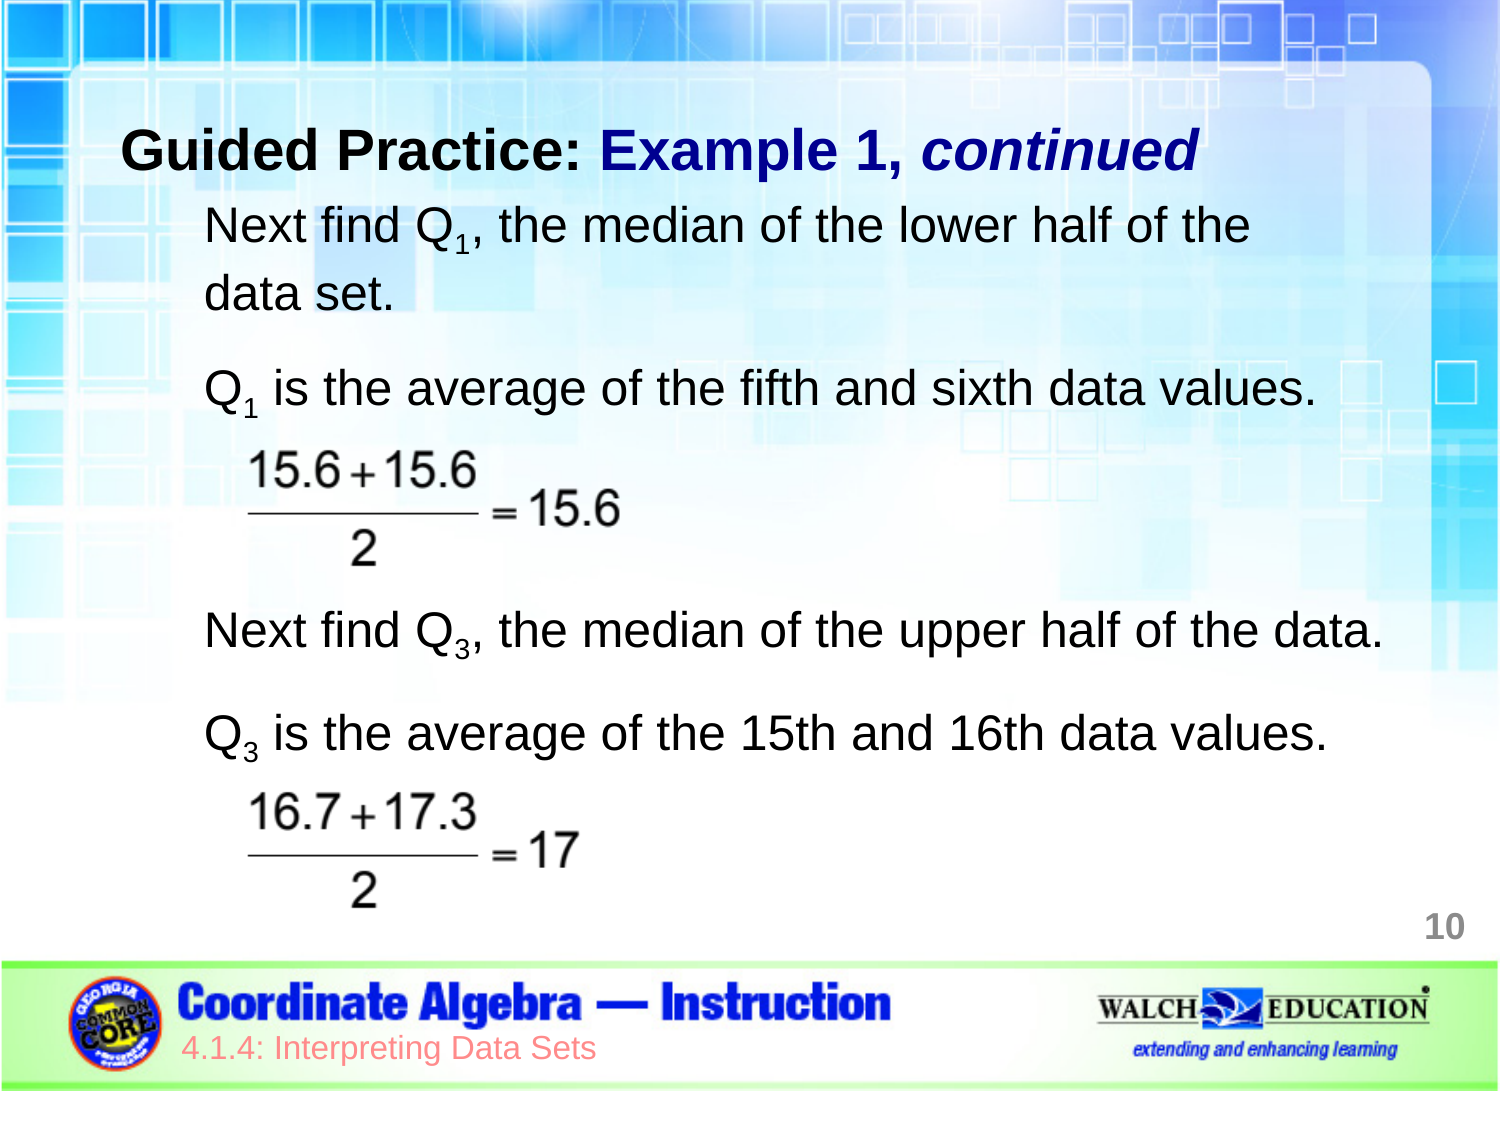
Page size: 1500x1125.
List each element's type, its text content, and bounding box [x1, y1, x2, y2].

footer 4.1.4: Interpreting Data Sets [166, 1024, 1080, 1069]
picture [1, 0, 1500, 1091]
subtitle Guided Practice: Example 1, continued Next find Q1, the median of the lower half of the data set. Q1 is the average of the fifth and sixth data values. Next find Q3, the median of the upper half of the data. Q3 is the average of the 15th and 16th data values. [105, 105, 1412, 925]
slide_number 10 [1361, 901, 1481, 949]
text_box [245, 435, 623, 568]
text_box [245, 778, 582, 910]
